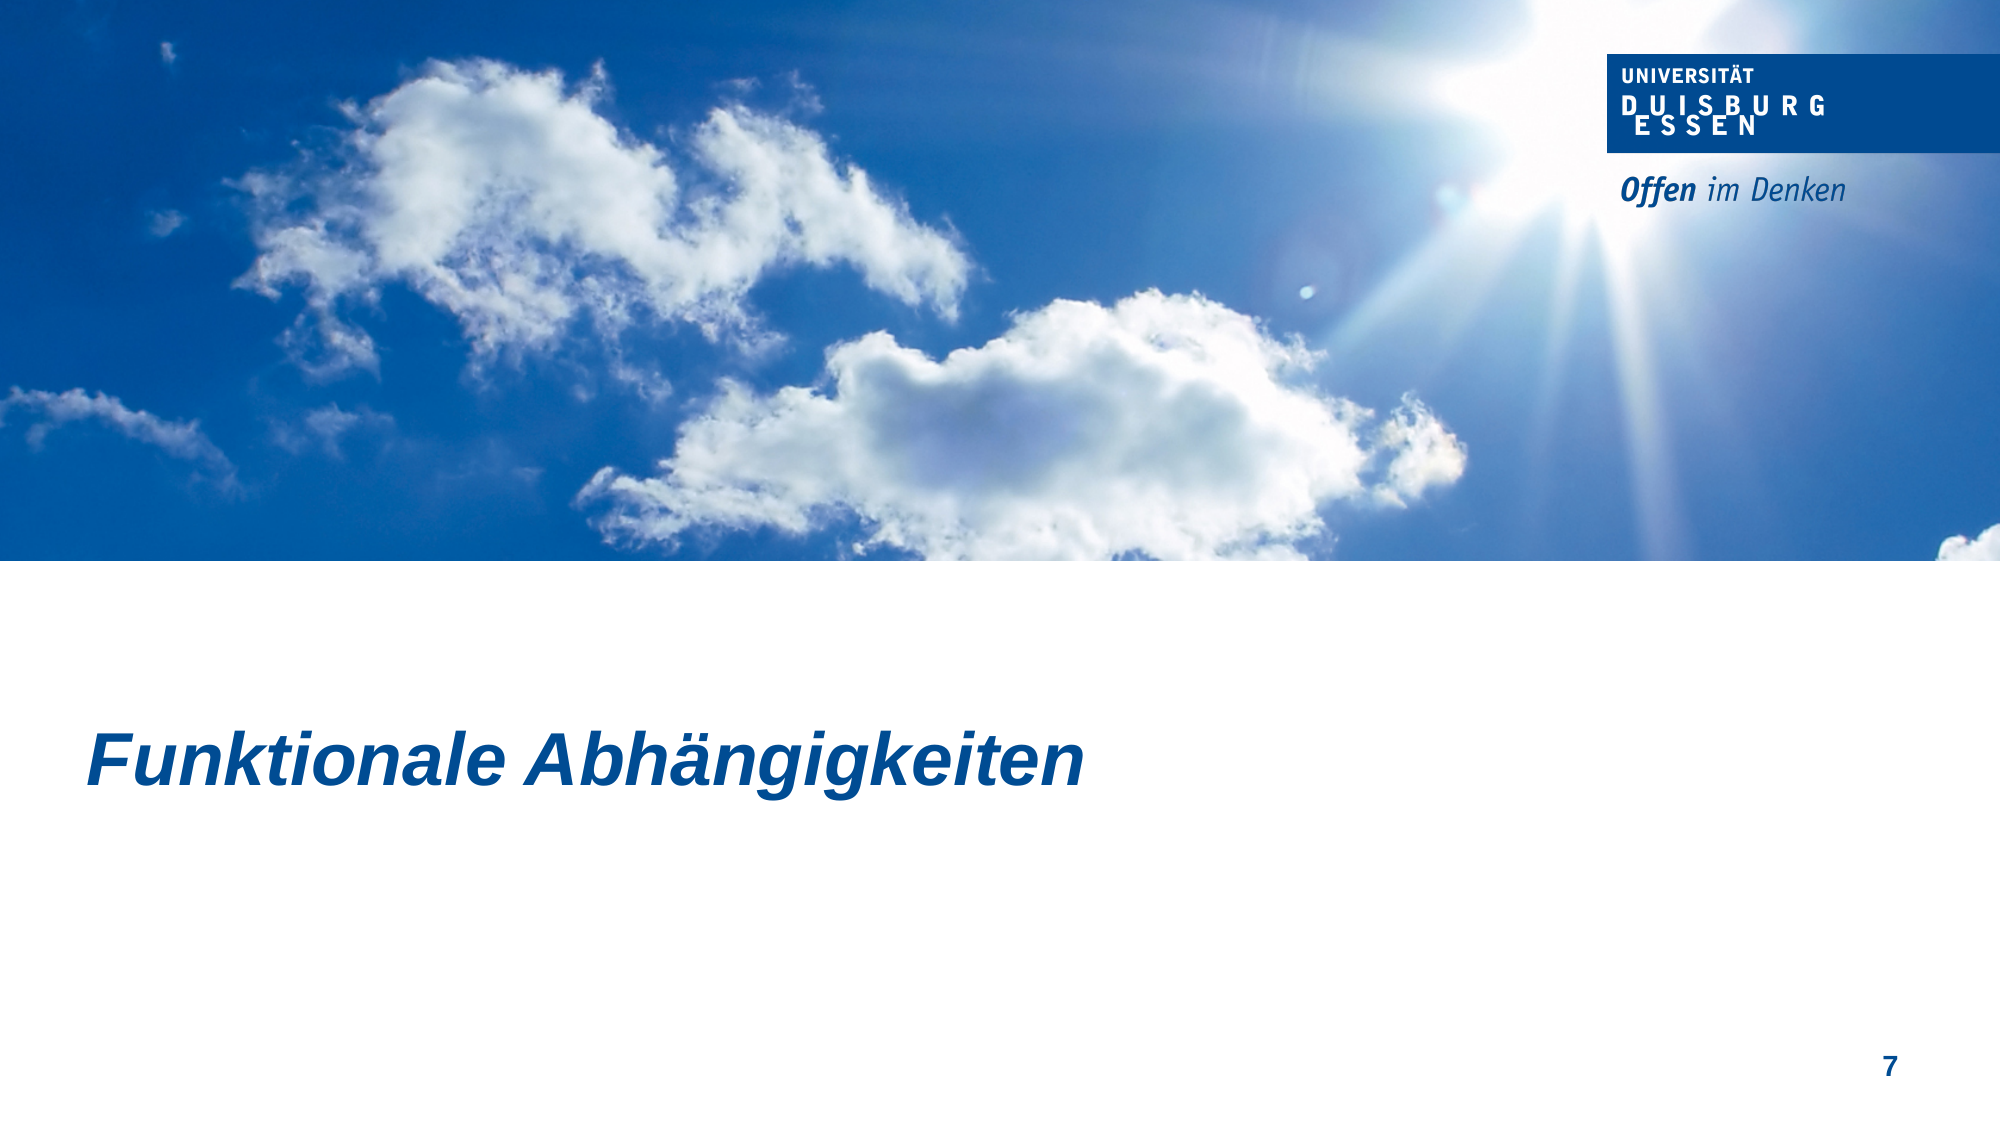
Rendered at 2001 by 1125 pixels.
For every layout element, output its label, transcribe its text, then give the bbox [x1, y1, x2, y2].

list Funktionale Abhängigkeiten [86, 710, 1276, 789]
picture [0, 0, 2000, 561]
slide_number 7 [1677, 1039, 1914, 1081]
